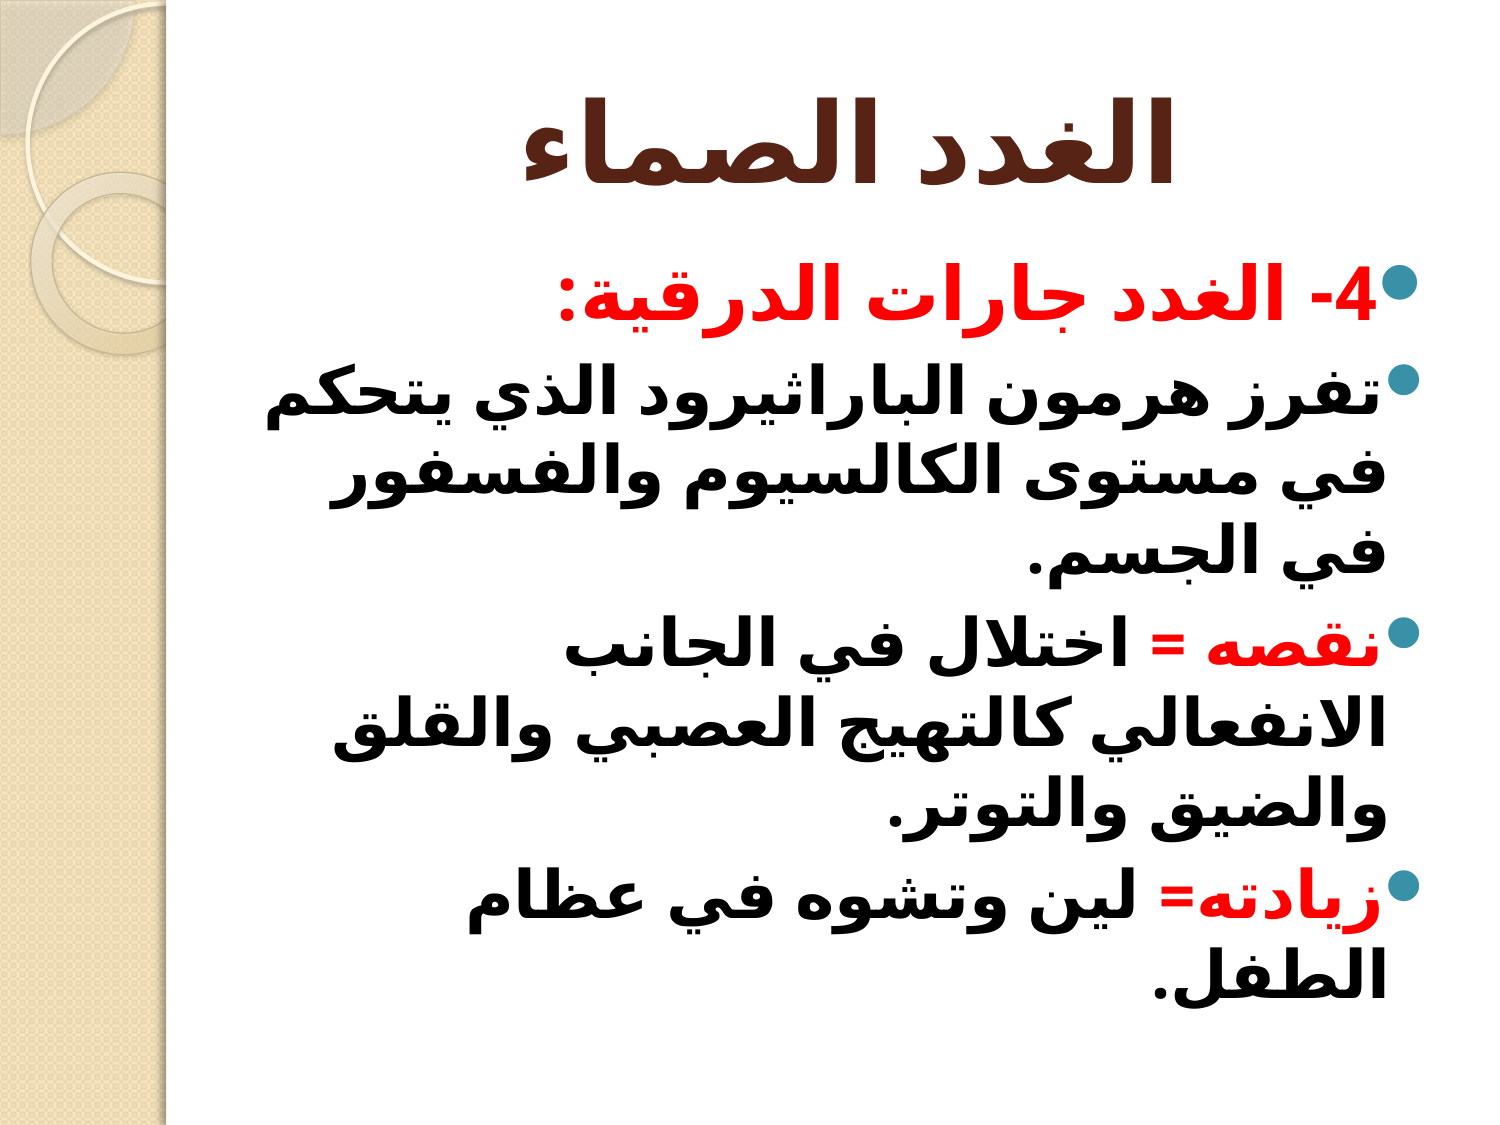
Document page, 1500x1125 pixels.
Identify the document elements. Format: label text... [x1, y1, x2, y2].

title الغدد الصماء [235, 45, 1466, 233]
list 4- الغدد جارات الدرقية: تفرز هرمون الباراثيرود الذي يتحكم في مستوى الكالسيوم والفسفور في الجسم. نقصه = اختلال في الجانب الانفعالي كالتهيج العصبي والقلق والضيق والتوتر. زيادته= لين وتشوه في عظام الطفل. [235, 237, 1466, 1025]
